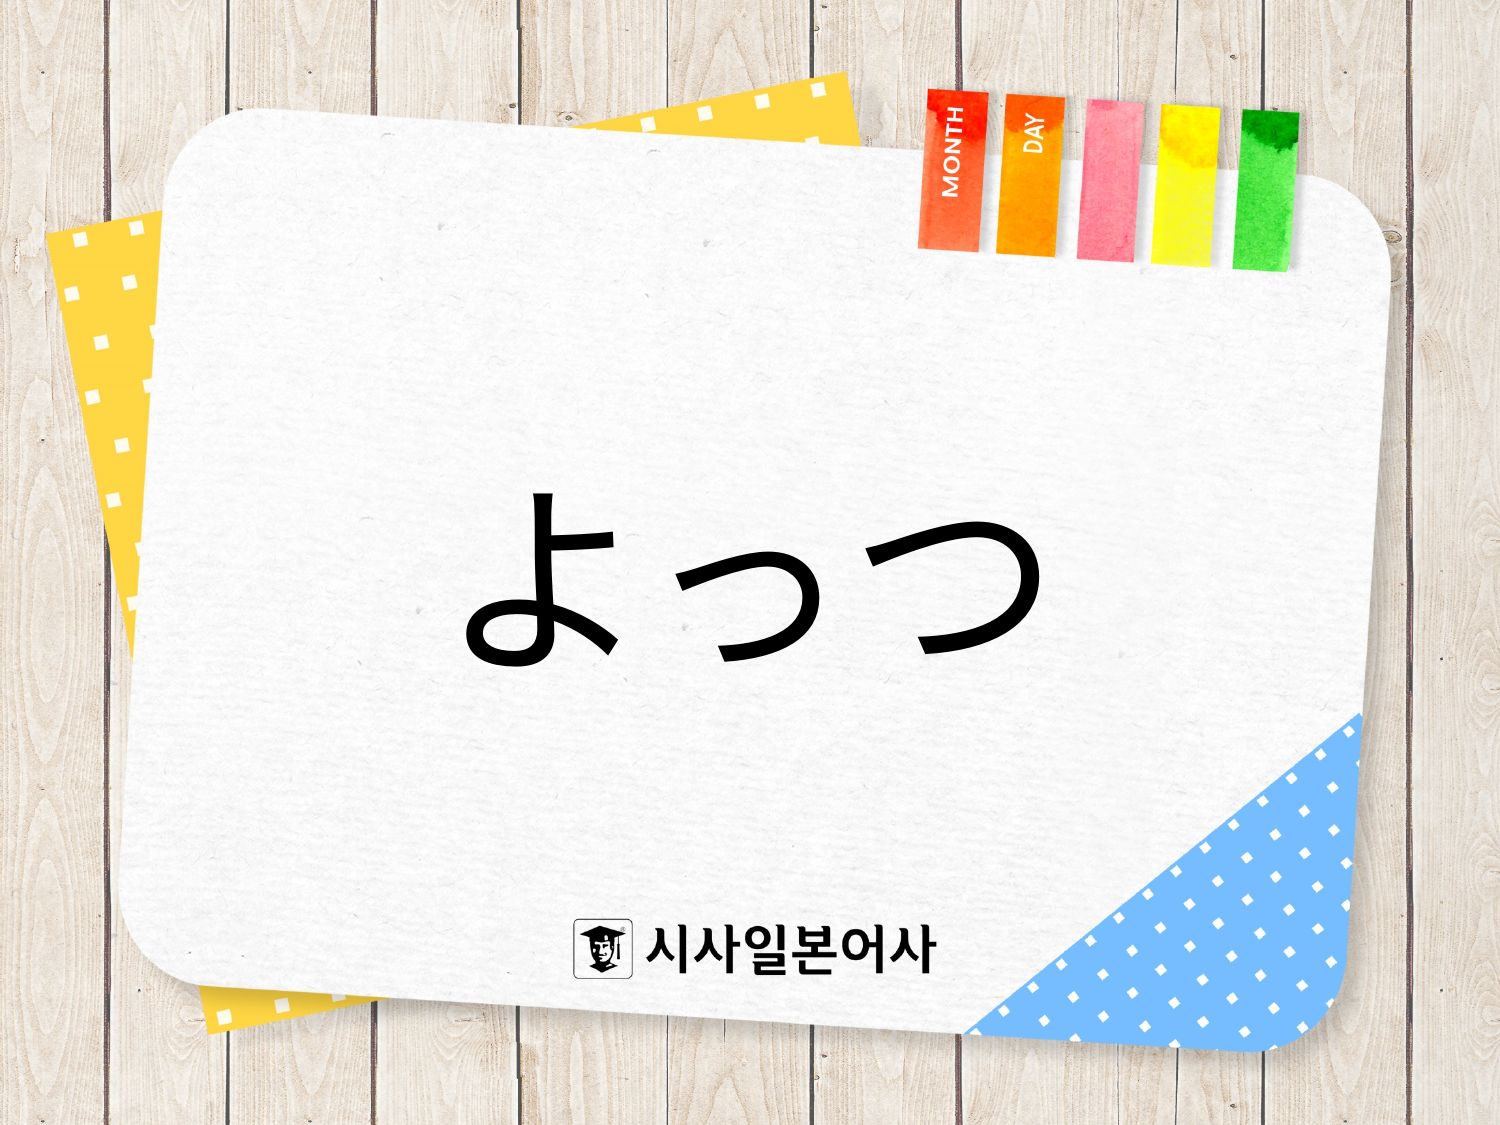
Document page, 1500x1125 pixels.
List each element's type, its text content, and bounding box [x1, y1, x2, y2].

title よっつ [75, 338, 1425, 811]
picture [0, 0, 1500, 1125]
